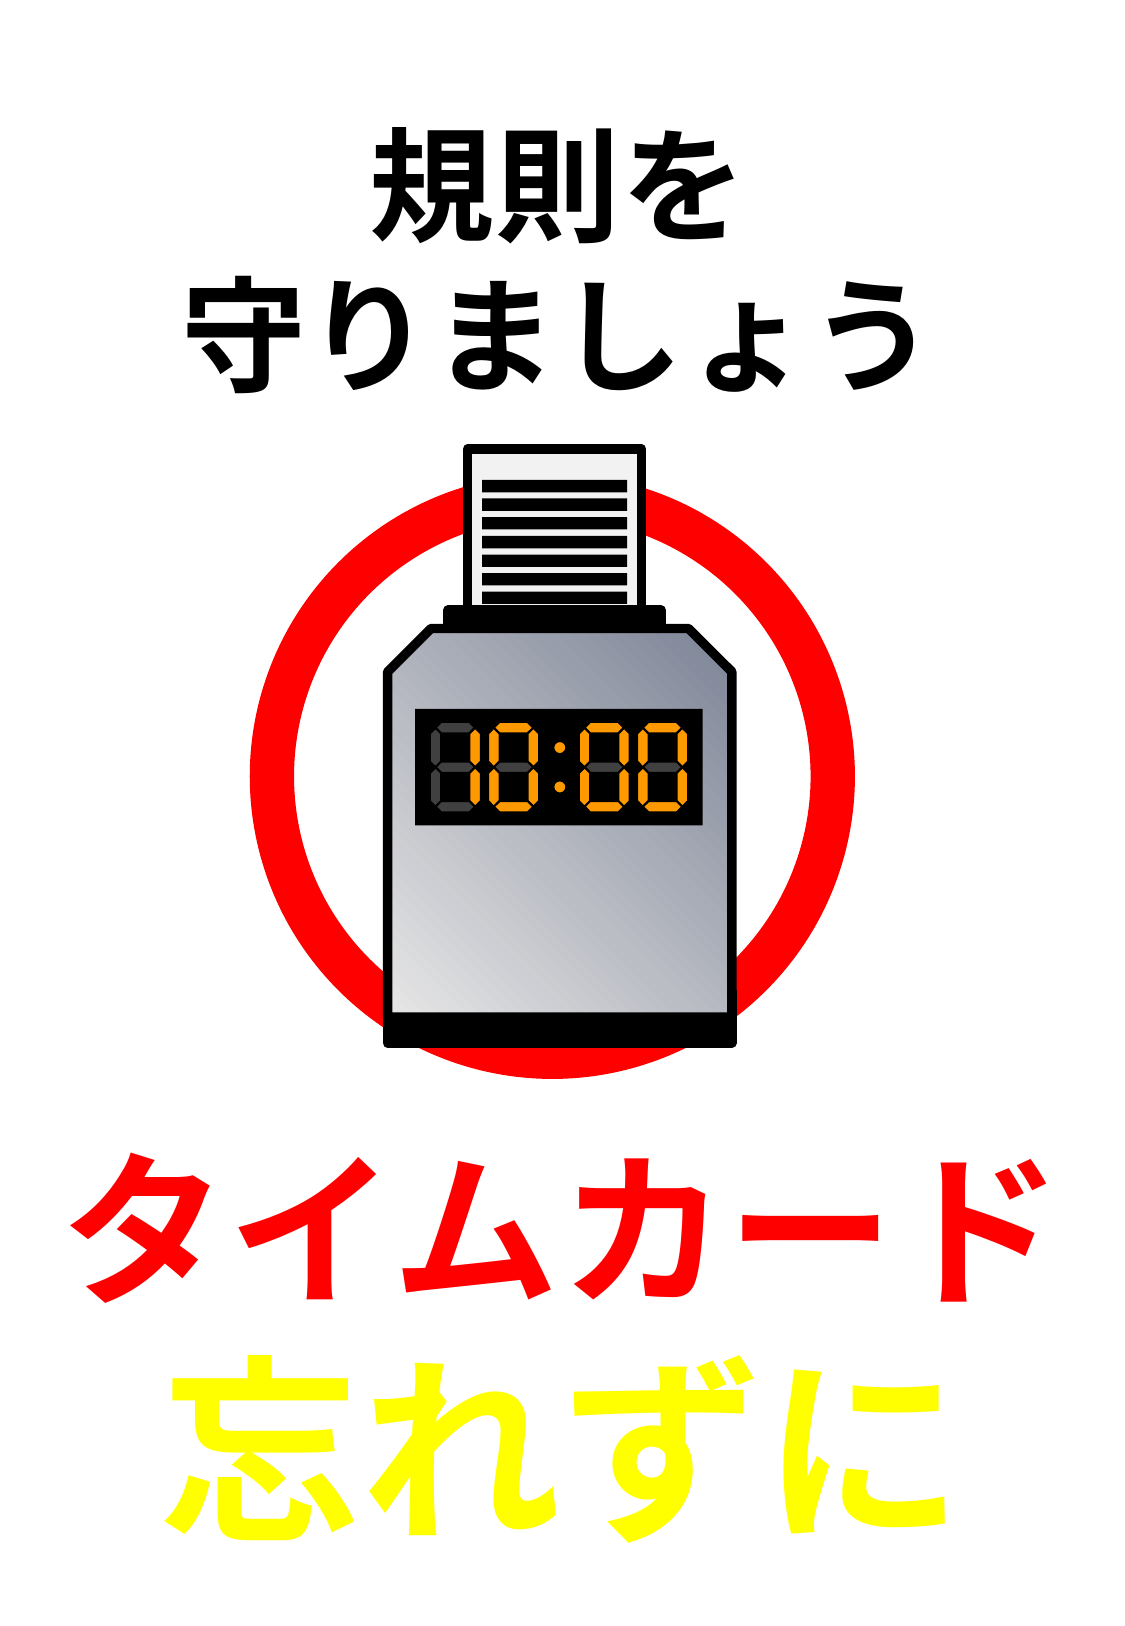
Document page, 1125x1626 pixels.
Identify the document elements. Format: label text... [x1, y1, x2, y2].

text_box 規則を 守りましょう [0, 99, 1125, 415]
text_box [249, 448, 856, 1080]
text_box タイムカード 忘れずに [0, 1118, 1125, 1573]
